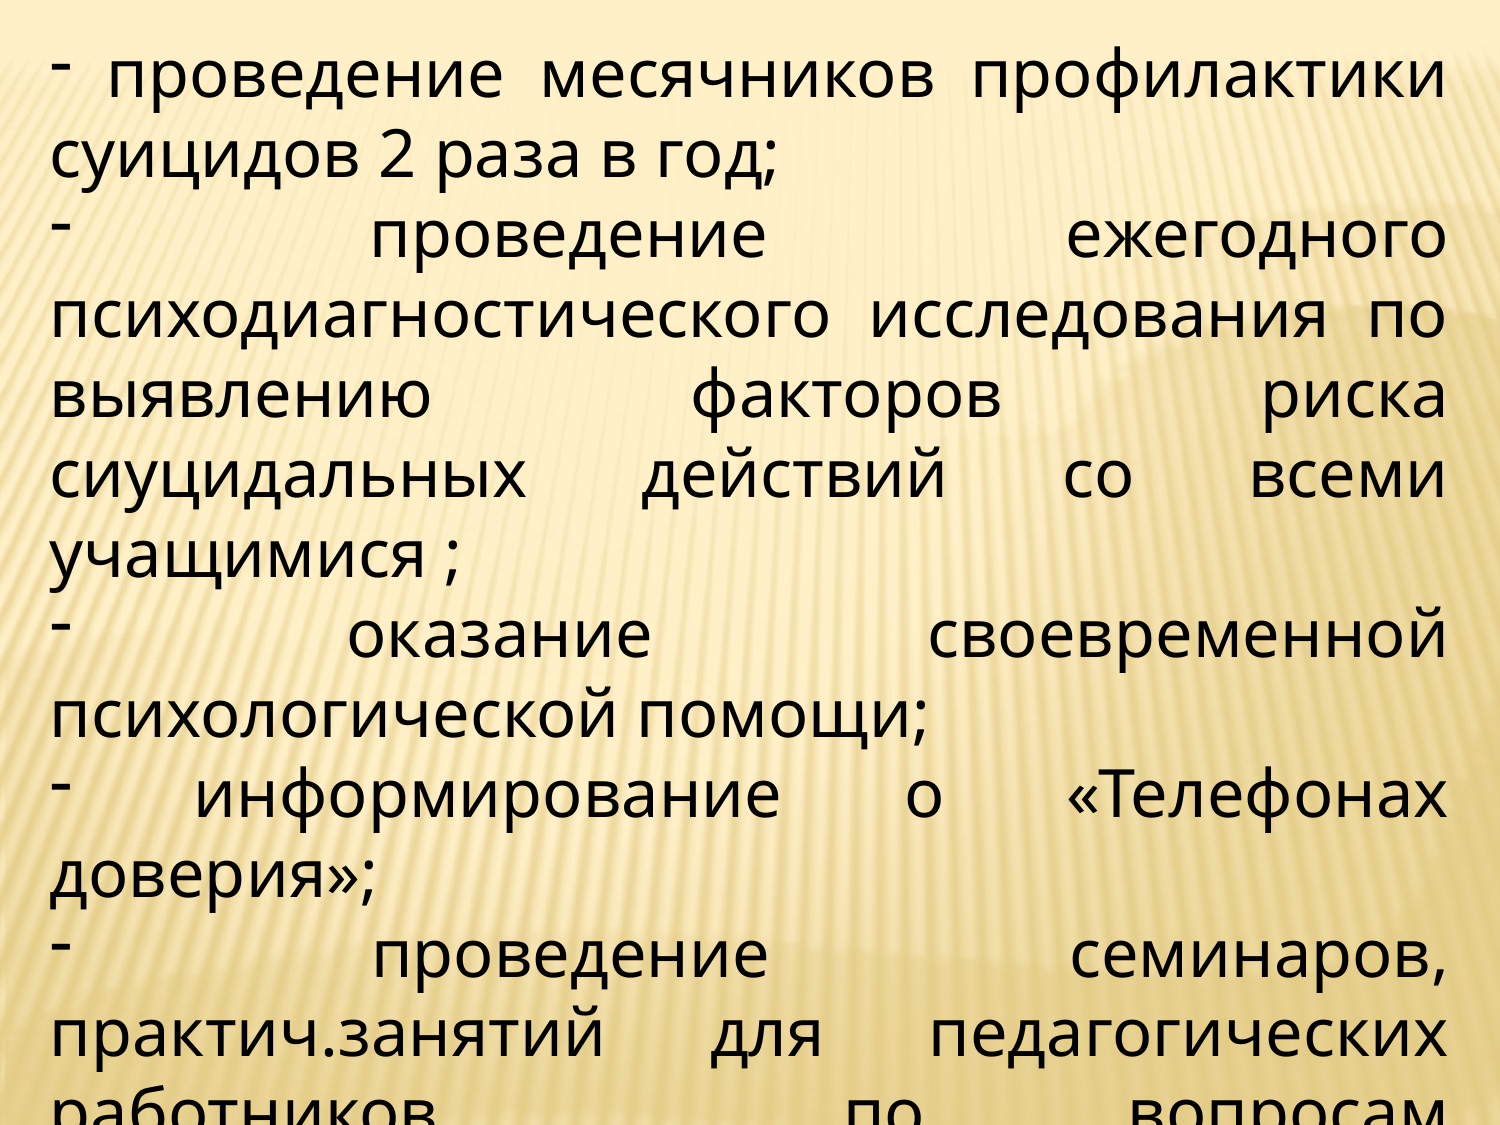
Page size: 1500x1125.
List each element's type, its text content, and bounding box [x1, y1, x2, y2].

text_box проведение месячников профилактики суицидов 2 раза в год; проведение ежегодного психодиагностического исследования по выявлению факторов риска сиуцидальных действий со всеми учащимися ; оказание своевременной психологической помощи; информирование о «Телефонах доверия»; проведение семинаров, практич.занятий для педагогических работников по вопросам своевременного распознавания маркеров суицидального риска. [35, 23, 1465, 1125]
